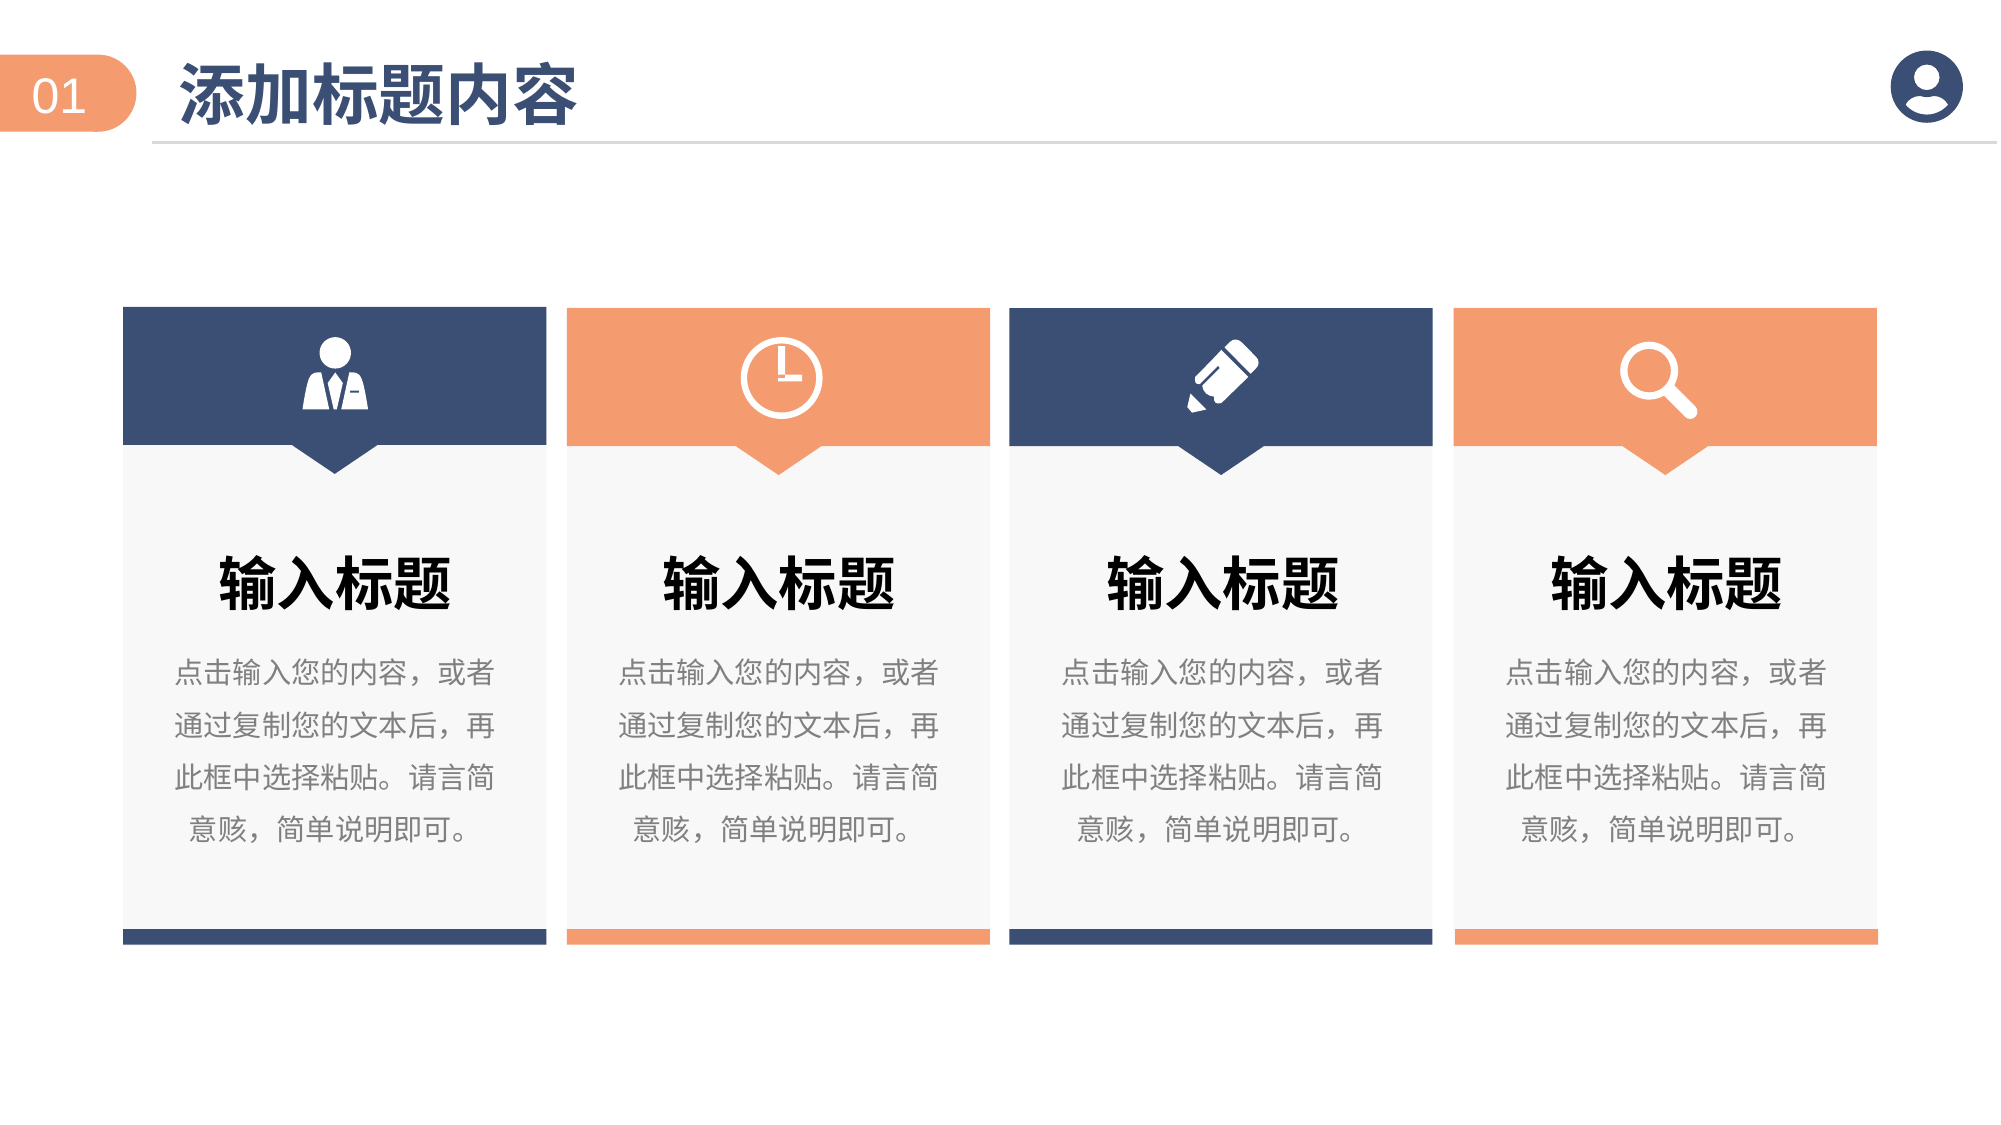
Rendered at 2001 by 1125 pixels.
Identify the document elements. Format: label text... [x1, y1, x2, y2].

text_box [1009, 447, 1433, 929]
text_box [1009, 308, 1433, 476]
text_box 01 [16, 55, 103, 131]
text_box [566, 447, 991, 945]
text_box [1224, 339, 1259, 374]
text_box [123, 306, 547, 474]
text_box [319, 337, 351, 369]
text_box [327, 372, 343, 410]
text_box [1194, 349, 1249, 404]
text_box [1009, 929, 1433, 945]
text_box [597, 539, 961, 857]
text_box [566, 929, 990, 945]
text_box [1187, 393, 1207, 413]
text_box [123, 445, 547, 929]
text_box [1455, 929, 1879, 945]
text_box [123, 929, 547, 945]
text_box [566, 308, 991, 476]
text_box [1453, 447, 1877, 945]
text_box [1620, 341, 1698, 419]
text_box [153, 539, 518, 857]
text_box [1040, 539, 1405, 857]
text_box [740, 337, 823, 419]
text_box [0, 54, 137, 132]
text_box [302, 372, 330, 410]
text_box 添加标题内容 [163, 21, 655, 165]
text_box [341, 372, 369, 410]
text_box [1484, 539, 1849, 857]
text_box [1453, 308, 1877, 476]
